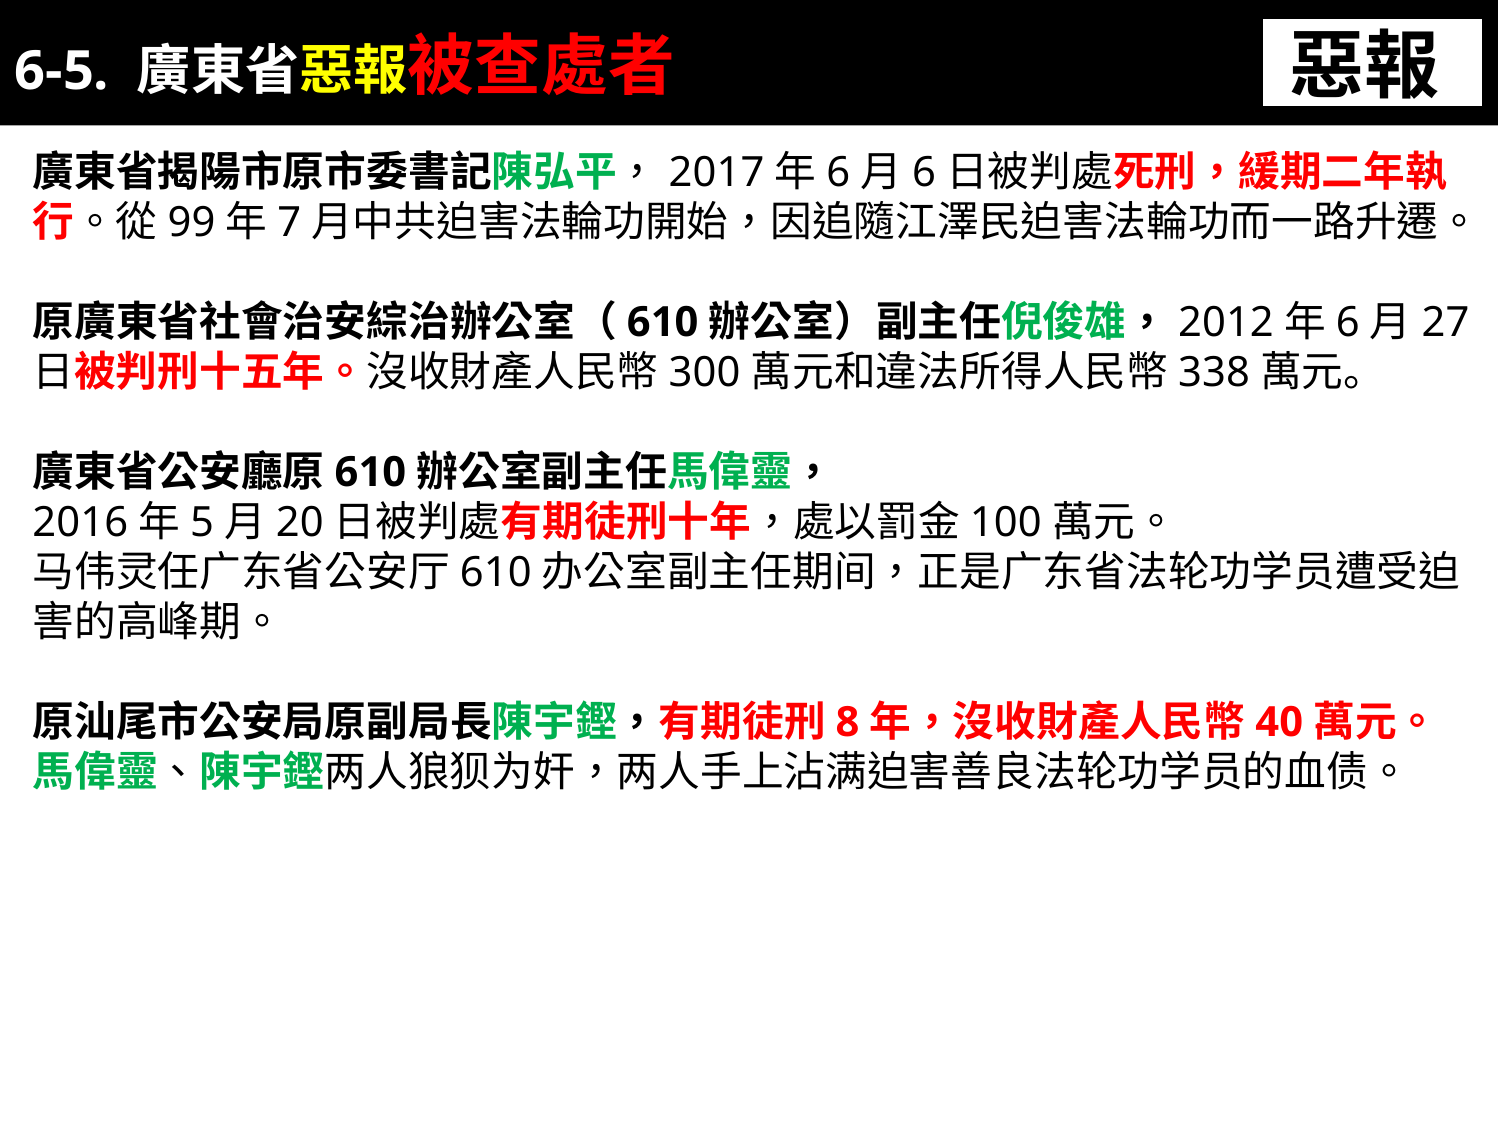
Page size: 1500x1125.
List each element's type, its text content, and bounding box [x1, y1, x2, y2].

text_box 廣東省揭陽市原市委書記陳弘平，2017年6月6日被判處死刑，緩期二年執行。從99年7月中共迫害法輪功開始，因追隨江澤民迫害法輪功而一路升遷。 原廣東省社會治安綜治辦公室（610辦公室）副主任倪俊雄，2012年6月27日被判刑十五年。沒收財產人民幣300萬元和違法所得人民幣338萬元。 廣東省公安廳原610辦公室副主任馬偉靈， 2016年5月20日被判處有期徒刑十年，處以罰金100萬元。 马伟灵任广东省公安厅610办公室副主任期间，正是广东省法轮功学员遭受迫害的高峰期。 原汕尾市公安局原副局長陳宇鏗，有期徒刑8年，沒收財產人民幣40萬元。 馬偉靈、陳宇鏗两人狼狈为奸，两人手上沾满迫害善良法轮功学员的血债。 [17, 137, 1485, 853]
text_box 惡報 [1259, 14, 1487, 111]
text_box 6-5. 廣東省惡報被查處者 [0, 0, 1500, 127]
